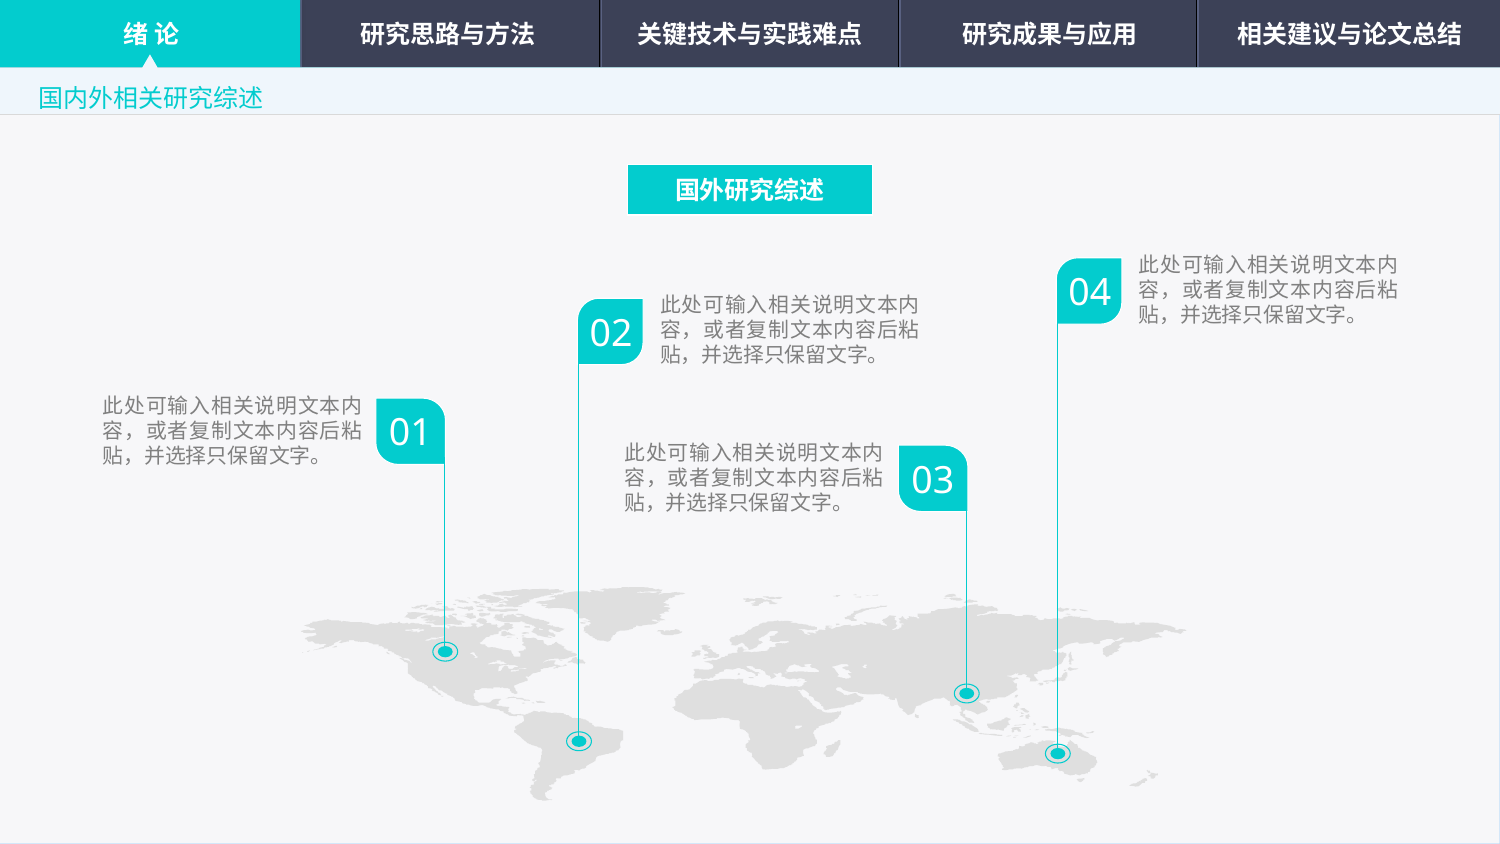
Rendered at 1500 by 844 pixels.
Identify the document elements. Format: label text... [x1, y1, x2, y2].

text_box 03 [896, 448, 970, 508]
text_box 此处可输入相关说明文本内容，或者复制文本内容后粘贴，并选择只保留文字。 [660, 291, 920, 367]
text_box 研究思路与方法 [297, 9, 599, 59]
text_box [566, 731, 592, 751]
text_box 绪 论 [0, 9, 297, 59]
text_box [954, 683, 980, 704]
text_box 国内外相关研究综述 [24, 59, 279, 120]
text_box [299, 586, 1188, 802]
text_box [386, 461, 442, 465]
text_box 此处可输入相关说明文本内容，或者复制文本内容后粘贴，并选择只保留文字。 [102, 392, 363, 468]
text_box 04 [1053, 260, 1127, 321]
text_box 此处可输入相关说明文本内容，或者复制文本内容后粘贴，并选择只保留文字。 [1139, 251, 1399, 327]
text_box 国外研究综述 [627, 164, 873, 216]
text_box [583, 361, 634, 365]
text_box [432, 641, 458, 662]
text_box [1062, 321, 1112, 325]
text_box 研究成果与应用 [899, 9, 1199, 59]
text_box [1045, 743, 1071, 764]
text_box 关键技术与实践难点 [599, 9, 899, 59]
text_box [908, 508, 962, 512]
text_box 02 [574, 301, 648, 361]
text_box 此处可输入相关说明文本内容，或者复制文本内容后粘贴，并选择只保留文字。 [624, 440, 884, 516]
text_box 相关建议与论文总结 [1199, 9, 1500, 59]
text_box 01 [374, 401, 447, 461]
